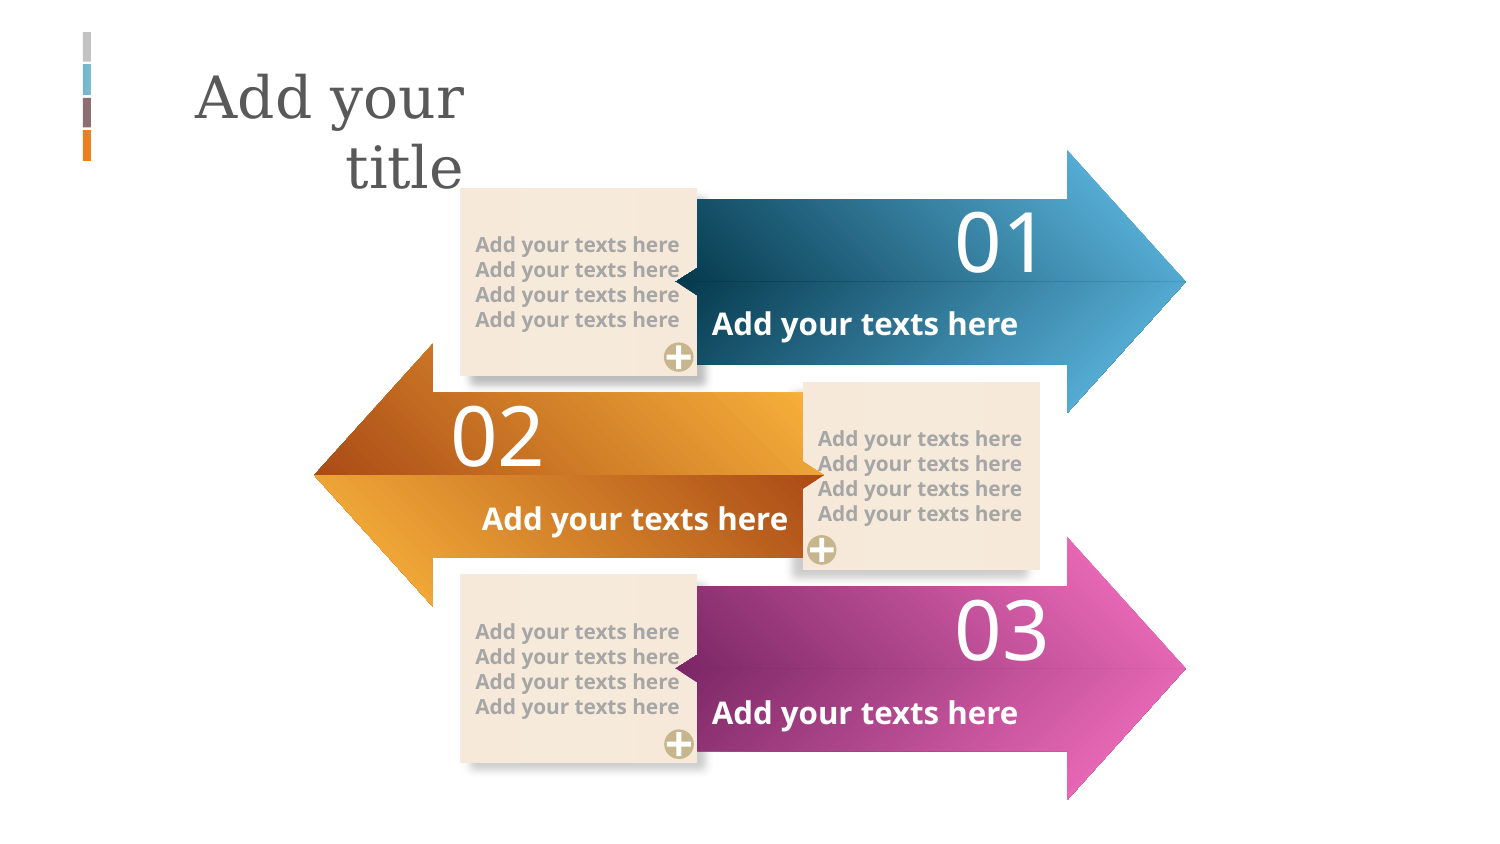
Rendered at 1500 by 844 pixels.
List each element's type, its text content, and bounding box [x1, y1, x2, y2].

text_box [314, 150, 1186, 801]
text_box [663, 729, 695, 760]
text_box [806, 534, 837, 566]
text_box Add your title [76, 53, 479, 208]
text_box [82, 31, 92, 161]
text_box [663, 342, 694, 373]
